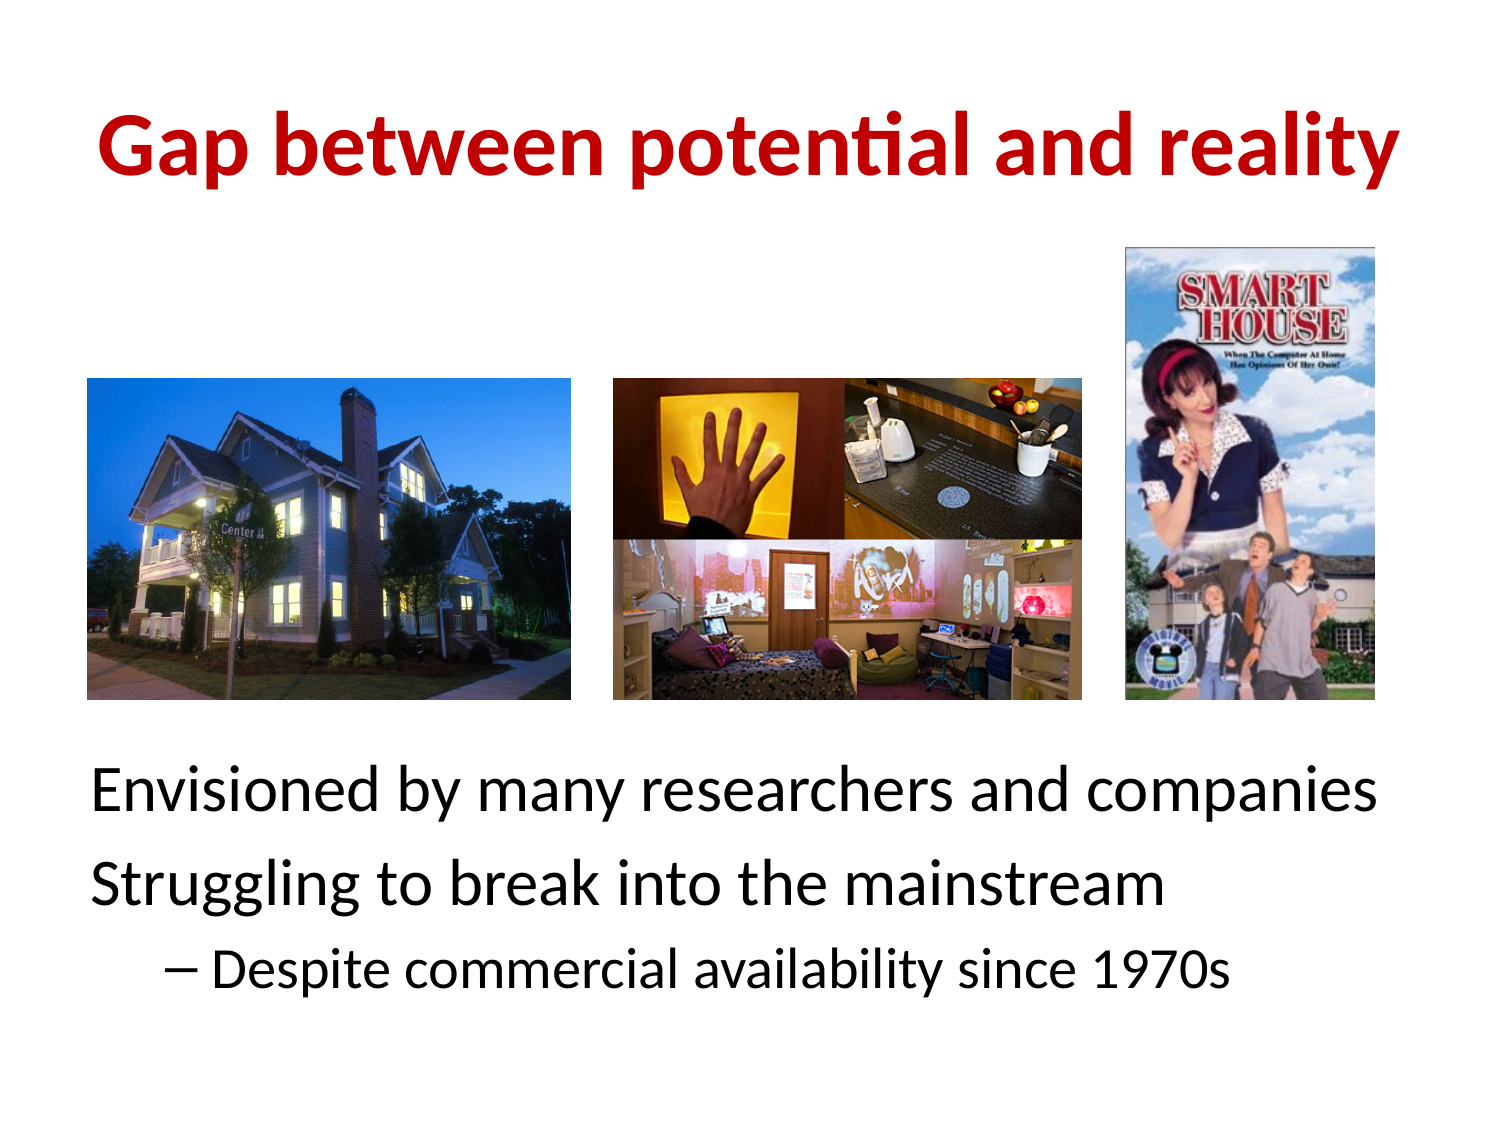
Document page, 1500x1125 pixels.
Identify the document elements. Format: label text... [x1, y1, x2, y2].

title Gap between potential and reality [75, 45, 1425, 233]
picture [613, 377, 1082, 701]
picture [1124, 246, 1376, 701]
picture [87, 378, 571, 700]
list Envisioned by many researchers and companies Struggling to break into the mainstream Despite commercial availability since 1970s [75, 737, 1425, 1050]
